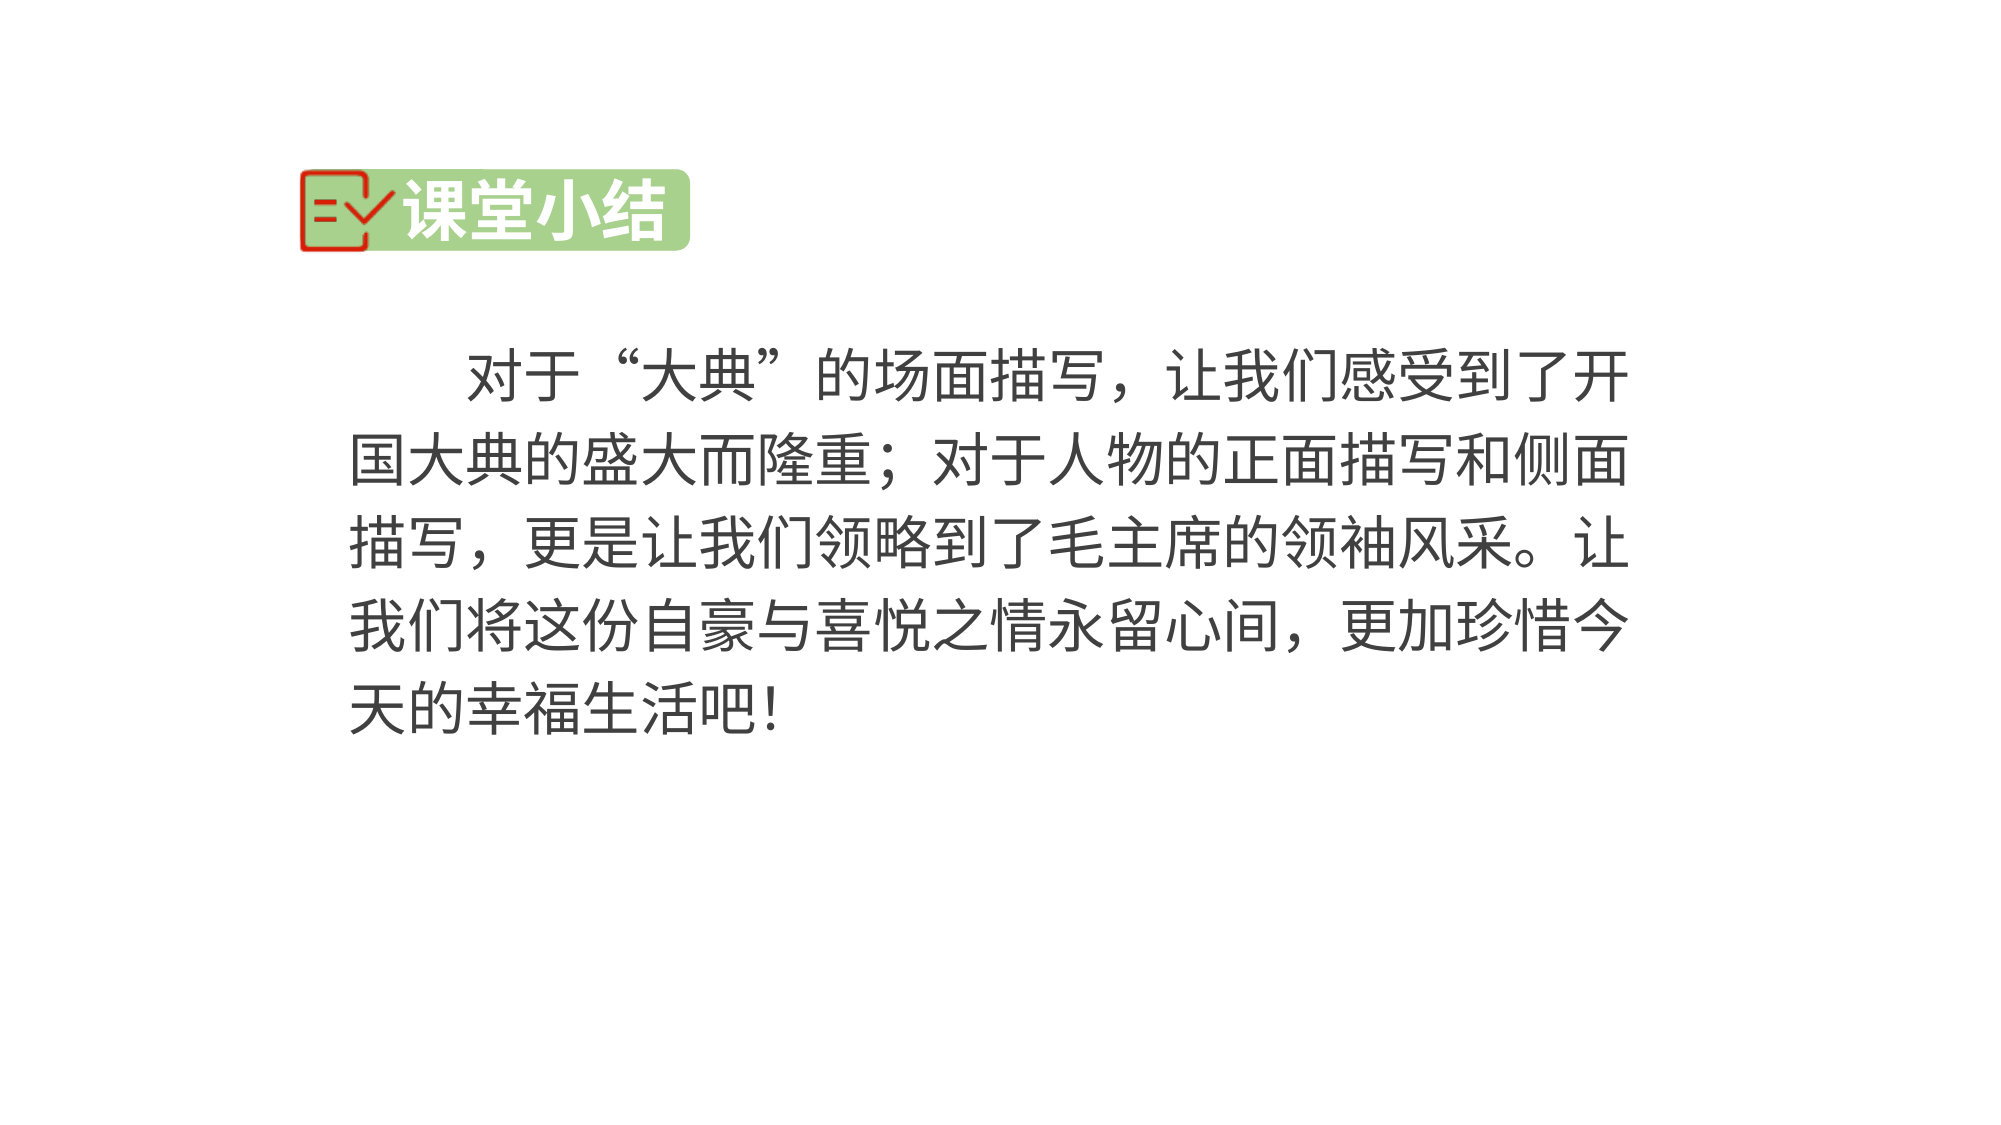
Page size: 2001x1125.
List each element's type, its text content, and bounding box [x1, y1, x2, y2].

list 对于“大典”的场面描写，让我们感受到了开国大典的盛大而隆重；对于人物的正面描写和侧面描写，更是让我们领略到了毛主席的领袖风采。让我们将这份自豪与喜悦之情永留心间，更加珍惜今天的幸福生活吧！ [300, 320, 1676, 784]
text_box 课堂小结 [403, 161, 690, 256]
picture [293, 156, 403, 266]
